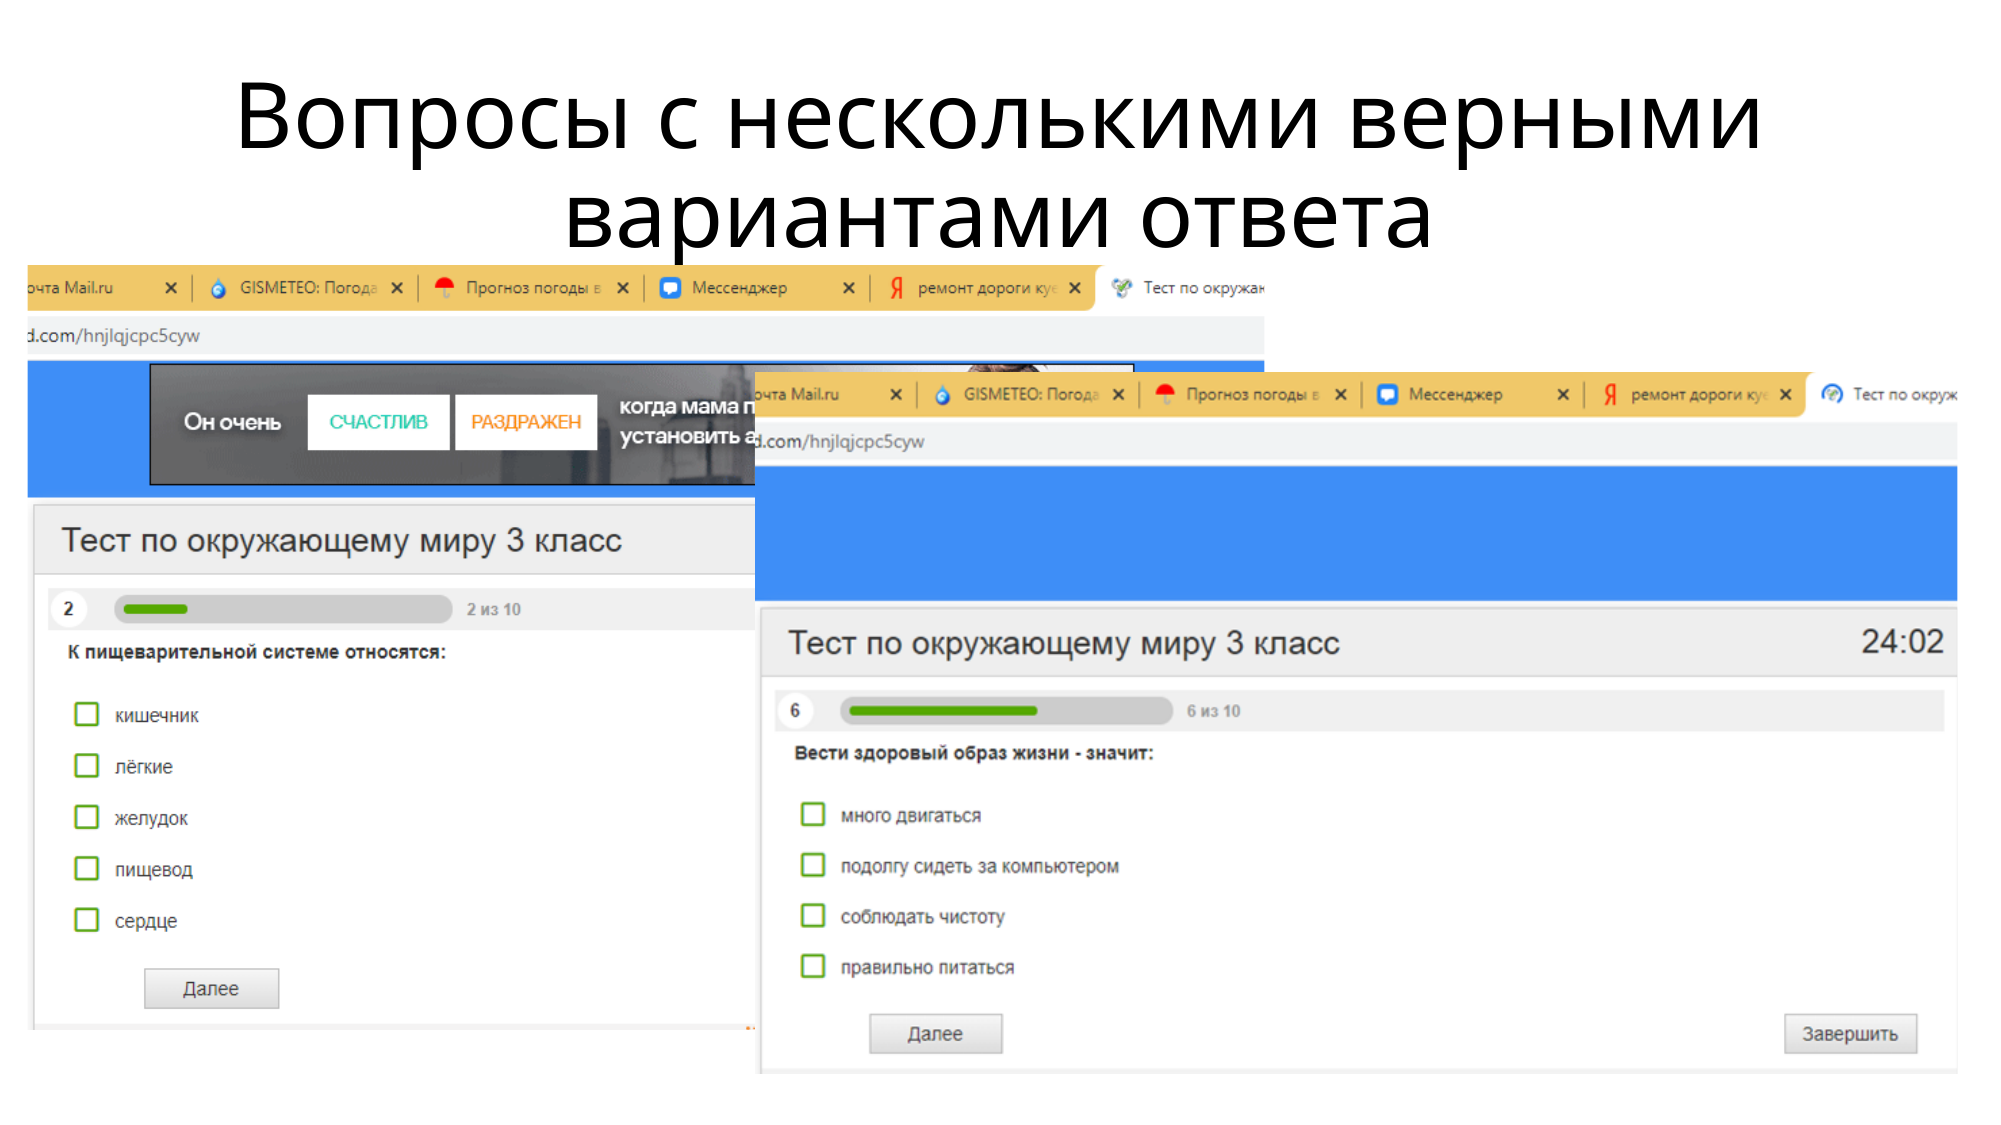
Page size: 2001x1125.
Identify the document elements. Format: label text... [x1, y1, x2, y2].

title Вопросы с несколькими верными вариантами ответа [137, 59, 1863, 278]
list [27, 265, 1265, 1030]
picture [754, 372, 1958, 1074]
